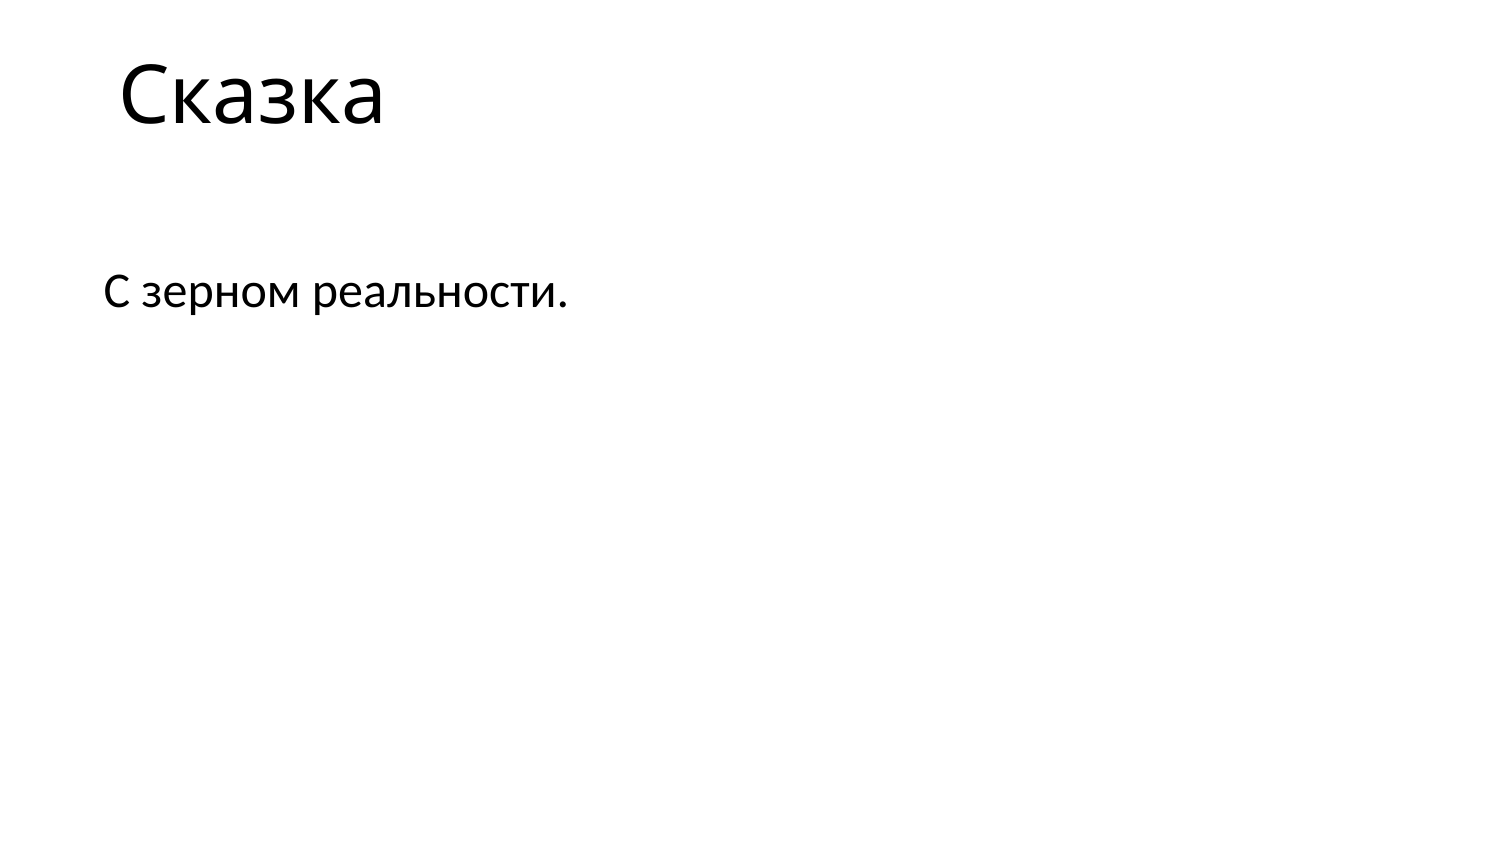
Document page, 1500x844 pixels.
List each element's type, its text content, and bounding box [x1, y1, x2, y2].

list C зерном реальности. [88, 256, 1381, 741]
title Сказка [103, 44, 1397, 149]
